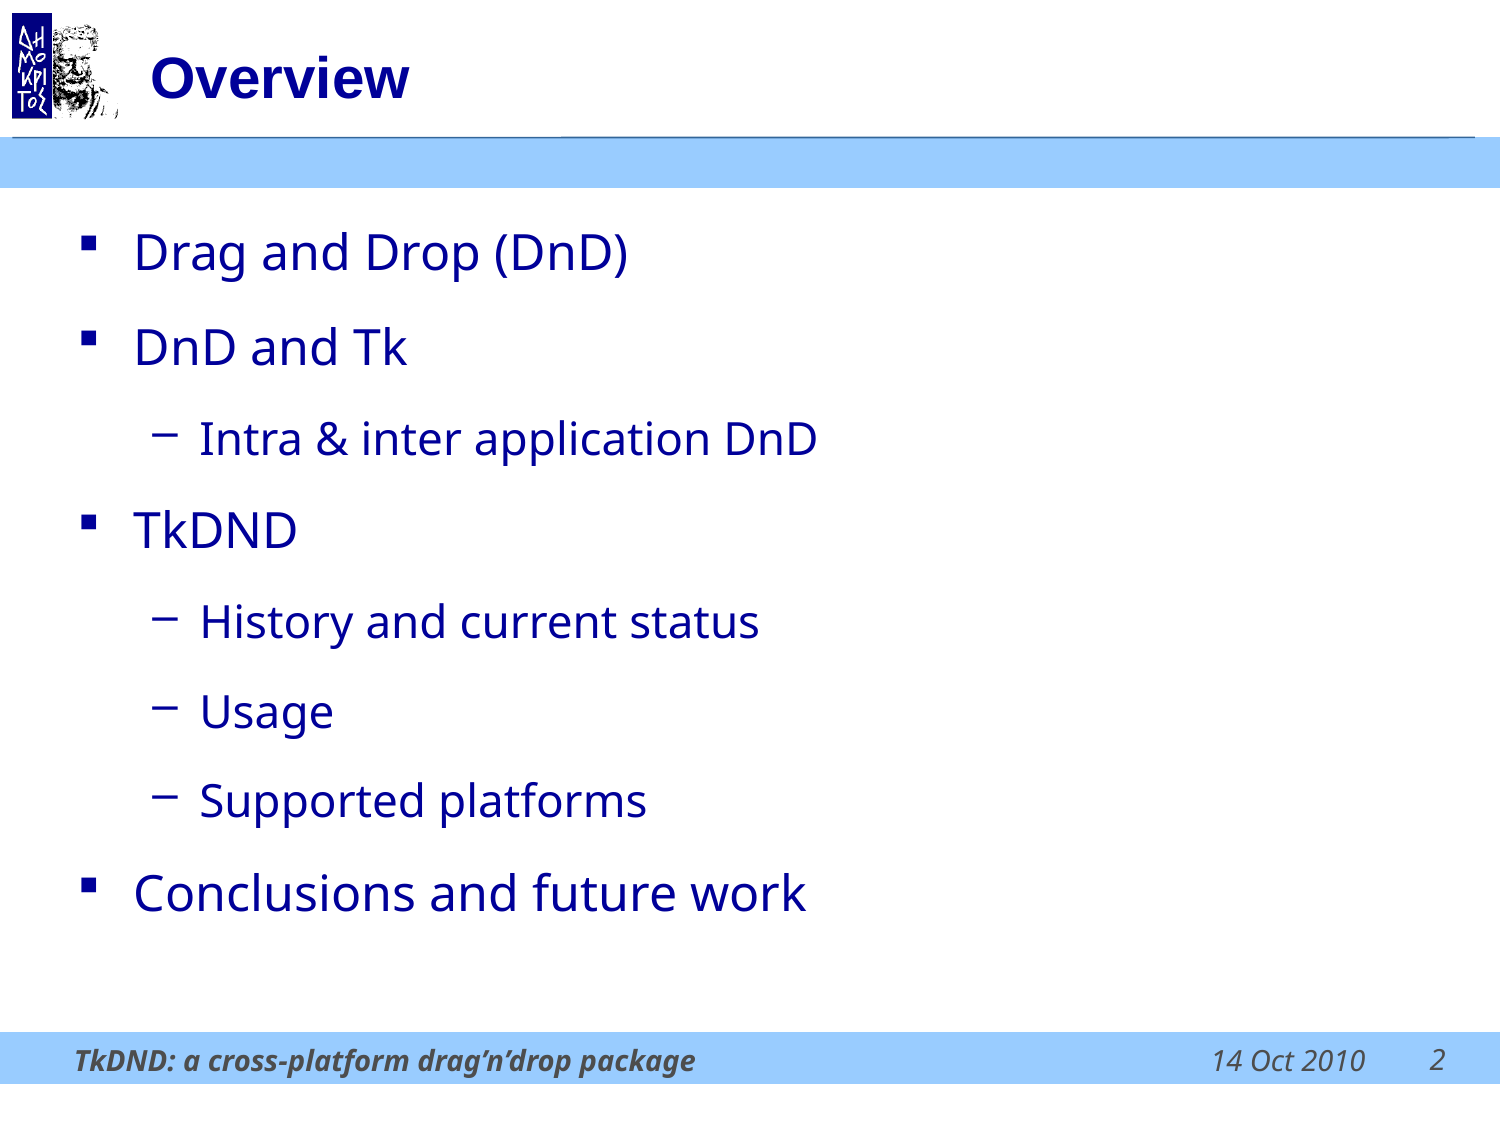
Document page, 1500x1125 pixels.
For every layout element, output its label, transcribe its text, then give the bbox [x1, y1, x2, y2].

title Overview [135, 12, 1476, 138]
slide_number 2 [1399, 1033, 1476, 1084]
picture [11, 13, 118, 120]
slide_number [1190, 1034, 1381, 1086]
footer TkDND: a cross-platform drag’n’drop package [58, 1034, 1190, 1086]
list Drag and Drop (DnD) DnD and Tk Intra & inter application DnD TkDND History and current status Usage Supported platforms Conclusions and future work [62, 212, 1438, 1001]
